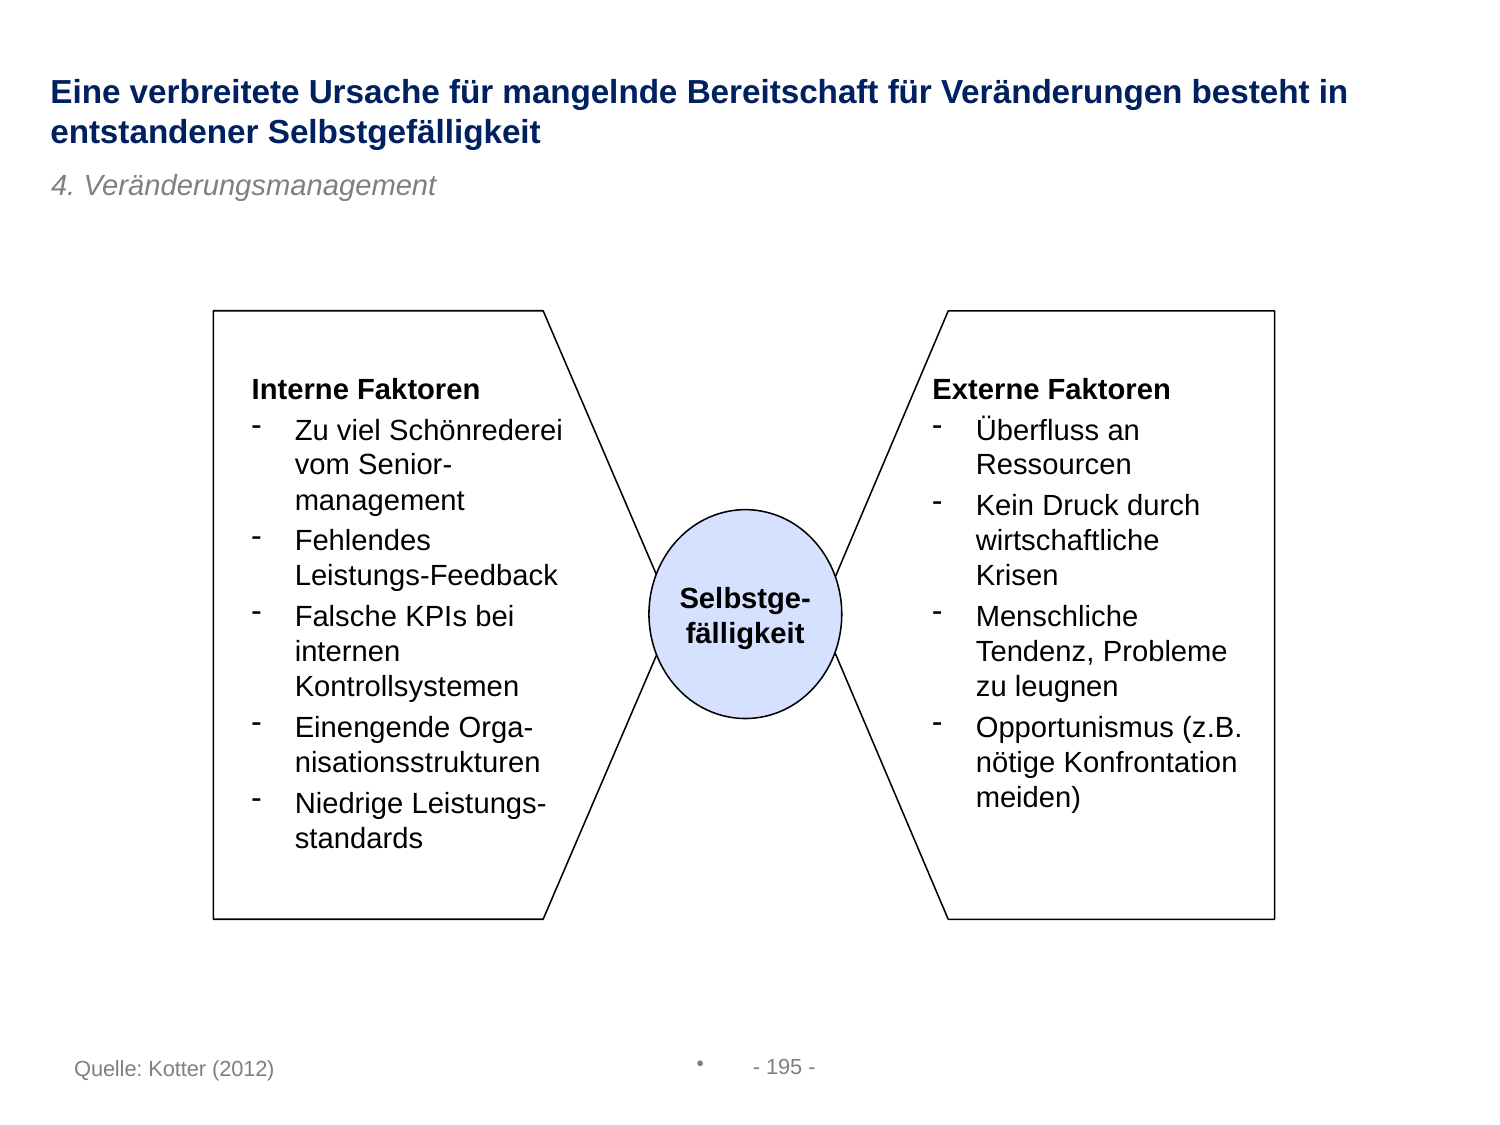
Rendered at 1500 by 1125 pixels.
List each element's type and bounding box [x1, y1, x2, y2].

text_box [36, 159, 453, 209]
slide_number [599, 1045, 913, 1093]
text_box [59, 1046, 290, 1088]
text_box [35, 63, 1433, 158]
text_box [213, 310, 1275, 920]
